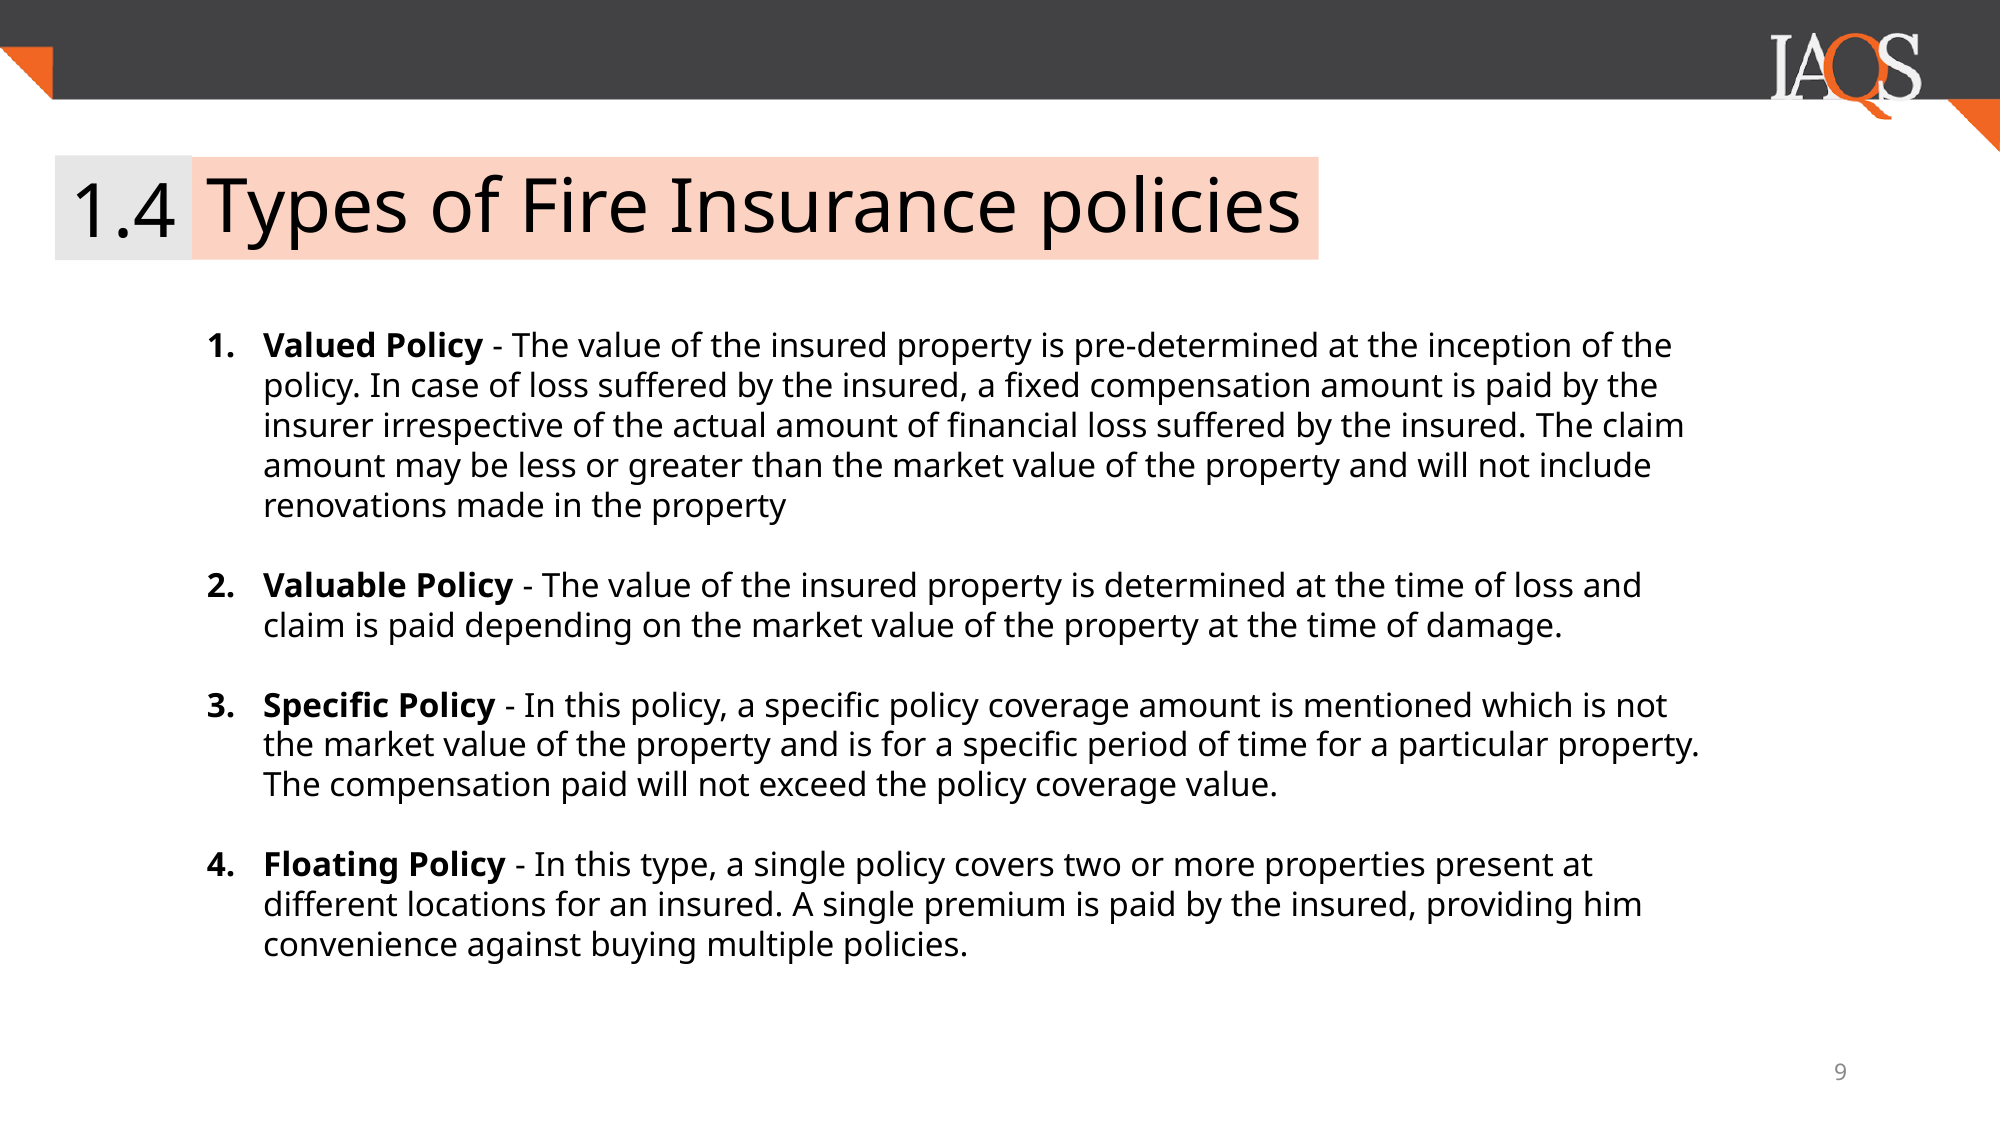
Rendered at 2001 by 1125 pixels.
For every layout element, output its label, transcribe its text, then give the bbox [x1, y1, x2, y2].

title Types of Fire Insurance policies [192, 156, 1319, 260]
text_box Valued Policy - The value of the insured property is pre-determined at the inception of the policy. In case of loss suffered by the insured, a fixed compensation amount is paid by the insurer irrespective of the actual amount of financial loss suffered by the insured. The claim amount may be less or greater than the market value of the property and will not include renovations made in the property Valuable Policy - The value of the insured property is determined at the time of loss and claim is paid depending on the market value of the property at the time of damage. Specific Policy - In this policy, a specific policy coverage amount is mentioned which is not the market value of the property and is for a specific period of time for a particular property. The compensation paid will not exceed the policy coverage value. Floating Policy - In this type, a single policy covers two or more properties present at different locations for an insured. A single premium is paid by the insured, providing him convenience against buying multiple policies. [191, 316, 1733, 971]
slide_number ‹#› [1412, 1042, 1863, 1103]
text_box 1.4 [55, 155, 192, 261]
picture [0, 0, 2000, 152]
